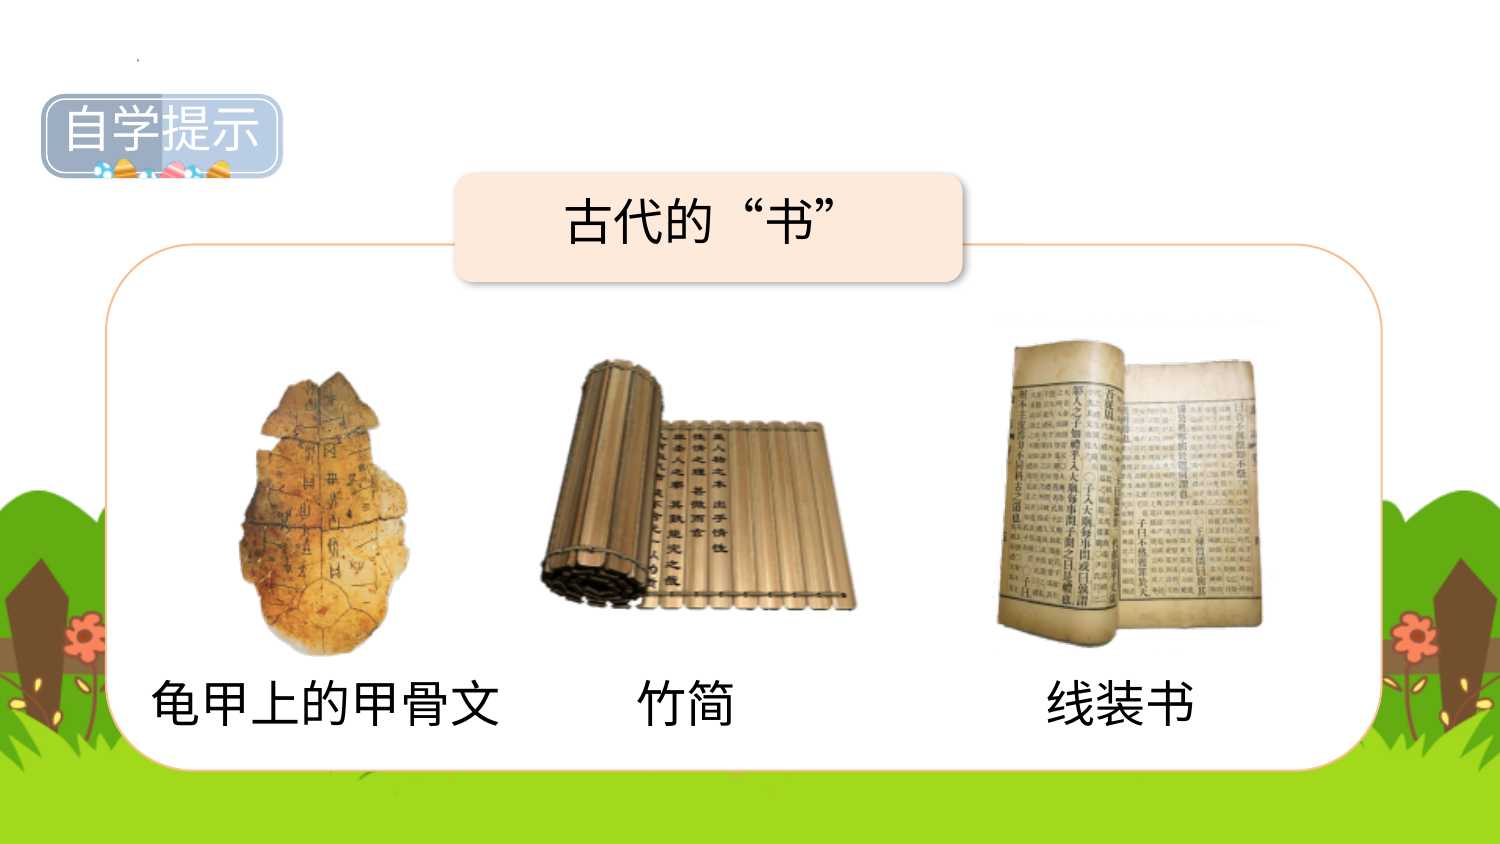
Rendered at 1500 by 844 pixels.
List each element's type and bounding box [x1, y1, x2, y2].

picture [0, 95, 1500, 844]
text_box [41, 90, 283, 178]
text_box [454, 173, 963, 283]
text_box [105, 244, 1382, 771]
